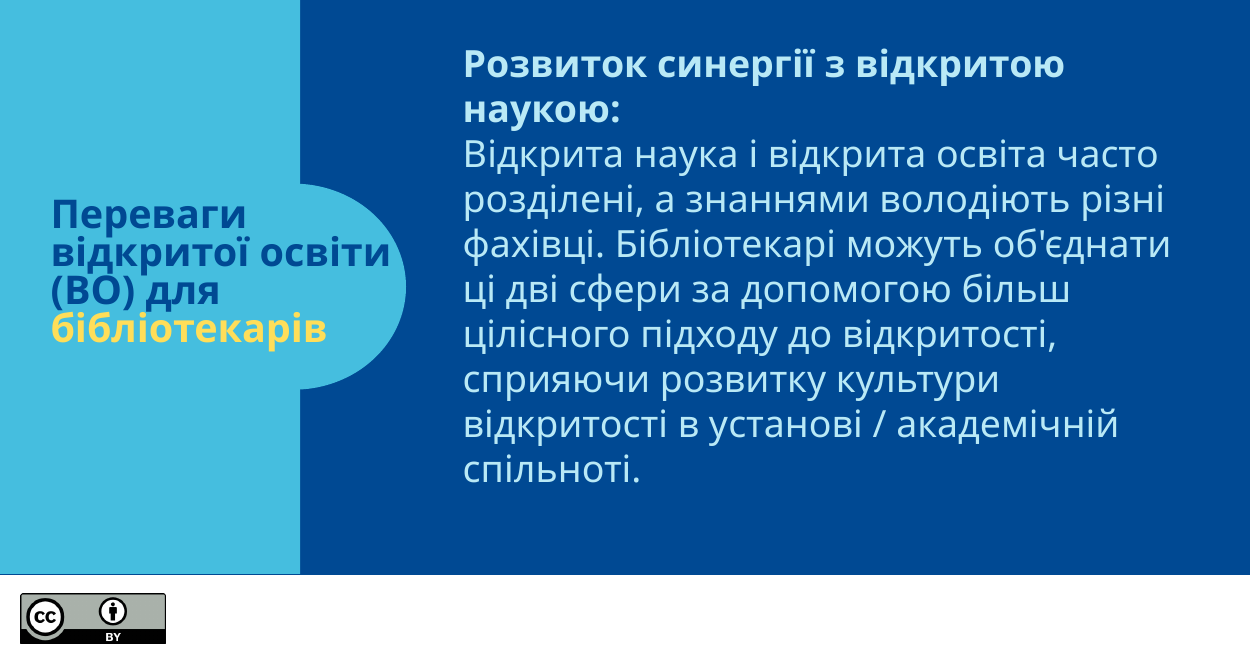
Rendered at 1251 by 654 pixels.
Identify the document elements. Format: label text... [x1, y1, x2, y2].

picture [20, 592, 166, 645]
text_box Переваги відкритої освіти (BO) для бібліотекарів [35, 183, 427, 365]
text_box [0, 0, 301, 574]
text_box Розвиток синергії з відкритою наукою: Відкрита наука і відкрита освіта часто розділені, а знаннями володіють різні фахівці. Бібліотекарі можуть об'єднати ці дві сфери за допомогою більш цілісного підходу до відкритості, сприяючи розвитку культури відкритості в установі / академічній спільноті. [450, 27, 1213, 502]
text_box [220, 365, 367, 390]
text_box [0, 582, 1250, 654]
